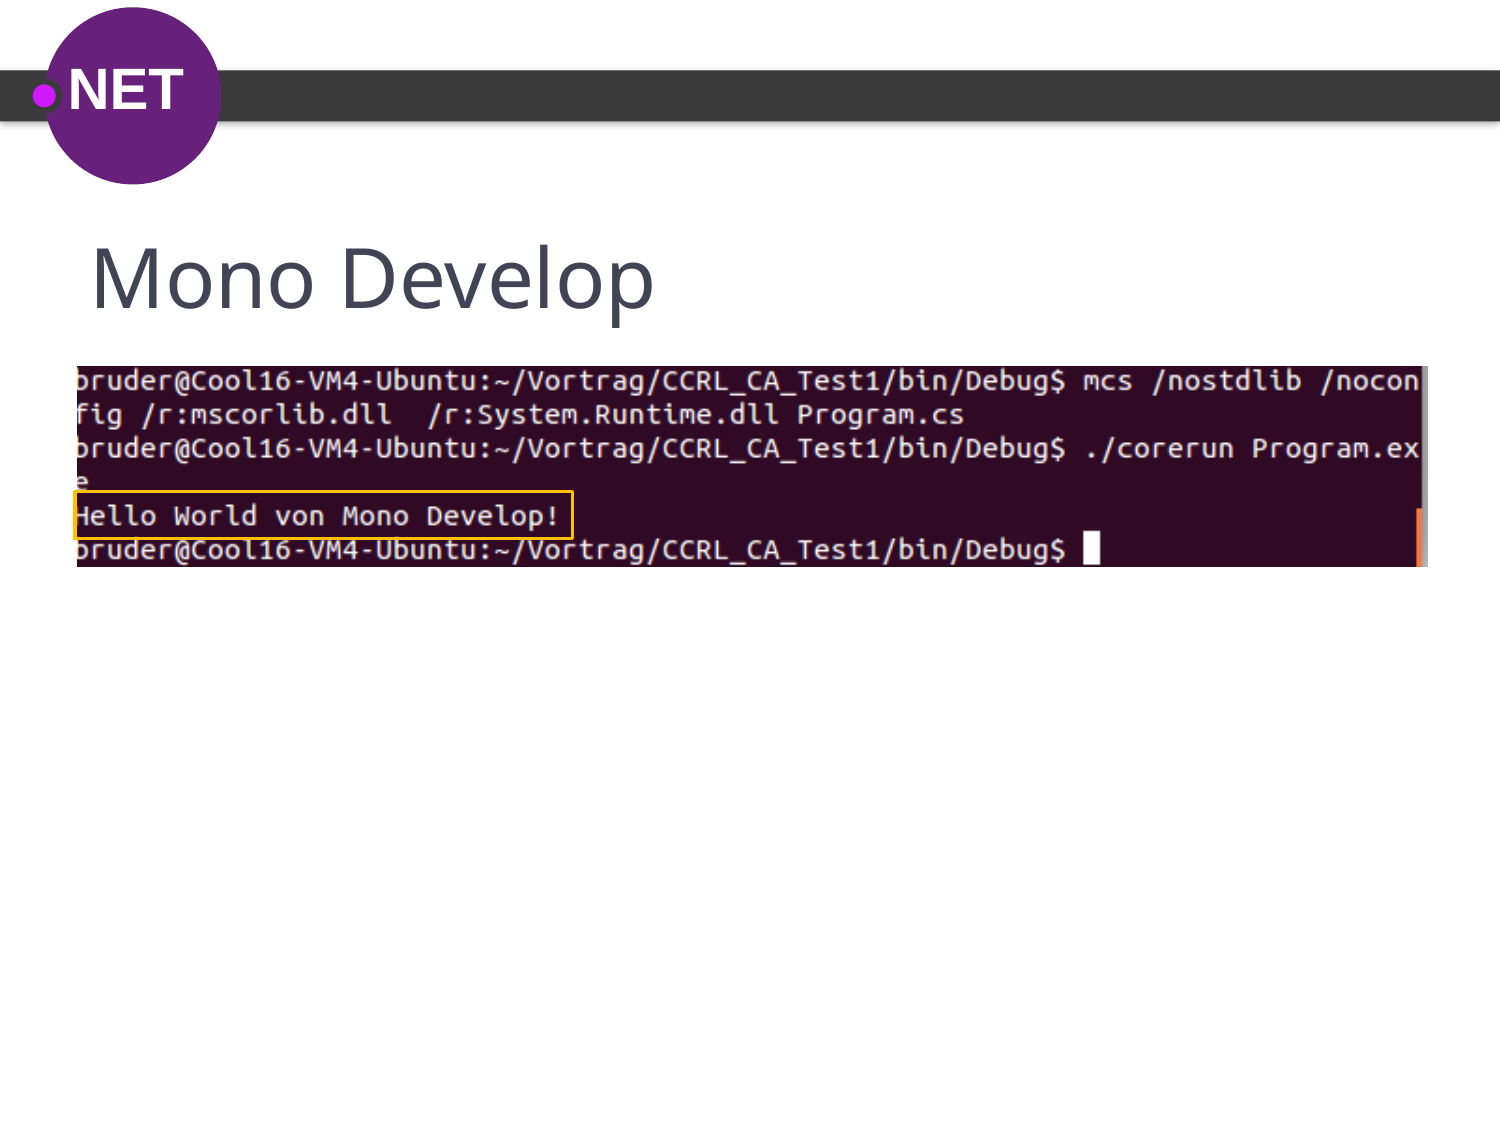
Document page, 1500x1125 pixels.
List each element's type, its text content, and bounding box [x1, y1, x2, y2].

picture [77, 366, 1428, 568]
title Mono Develop [75, 187, 1425, 363]
